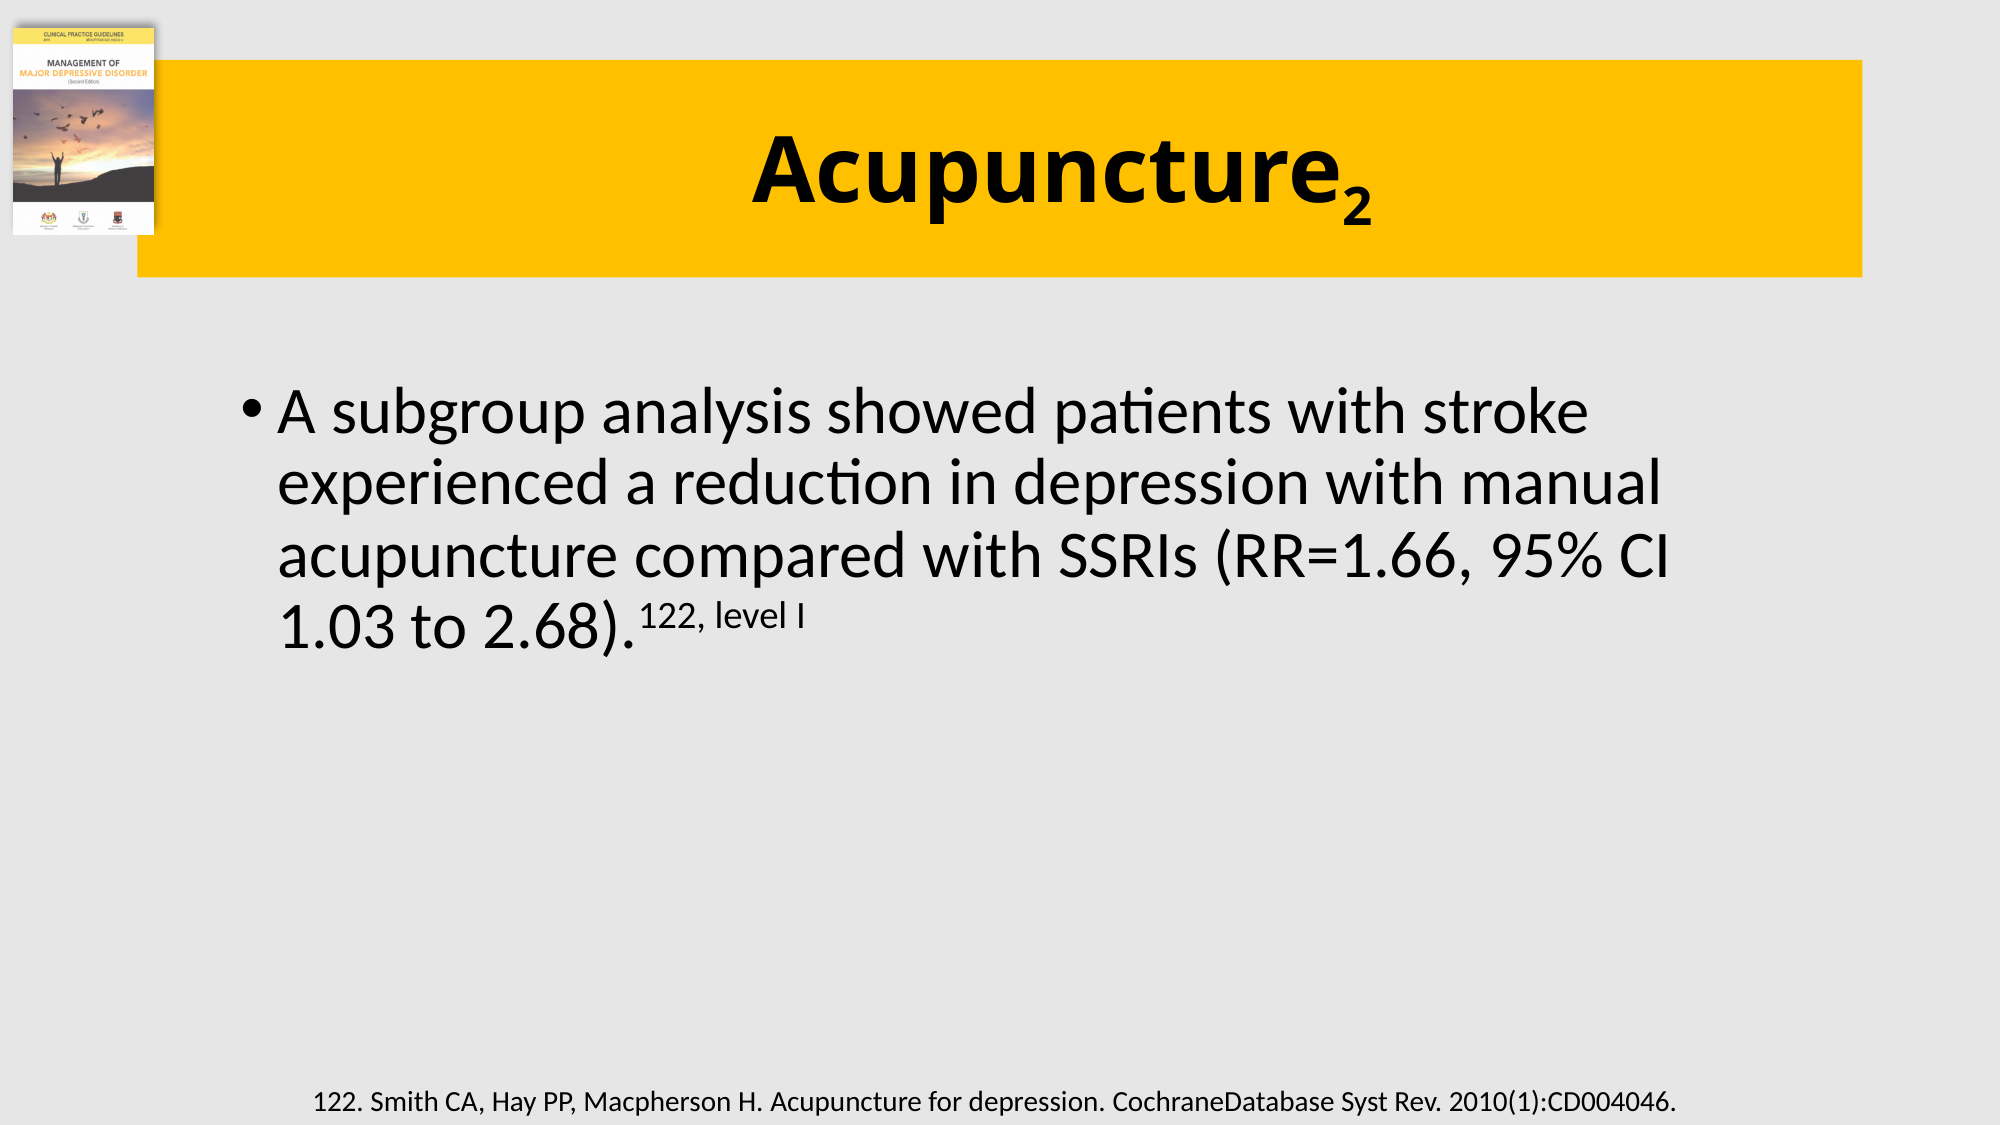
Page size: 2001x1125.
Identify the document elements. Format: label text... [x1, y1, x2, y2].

title Acupuncture2 [137, 59, 1863, 278]
text_box 122. Smith CA, Hay PP, Macpherson H. Acupuncture for depression. CochraneDatabase Syst Rev. 2010(1):CD004046. [297, 1074, 1703, 1125]
list A subgroup analysis showed patients with stroke experienced a reduction in depression with manual acupuncture compared with SSRIs (RR=1.66, 95% CI 1.03 to 2.68).122, level I [225, 277, 1775, 992]
picture [13, 28, 154, 235]
